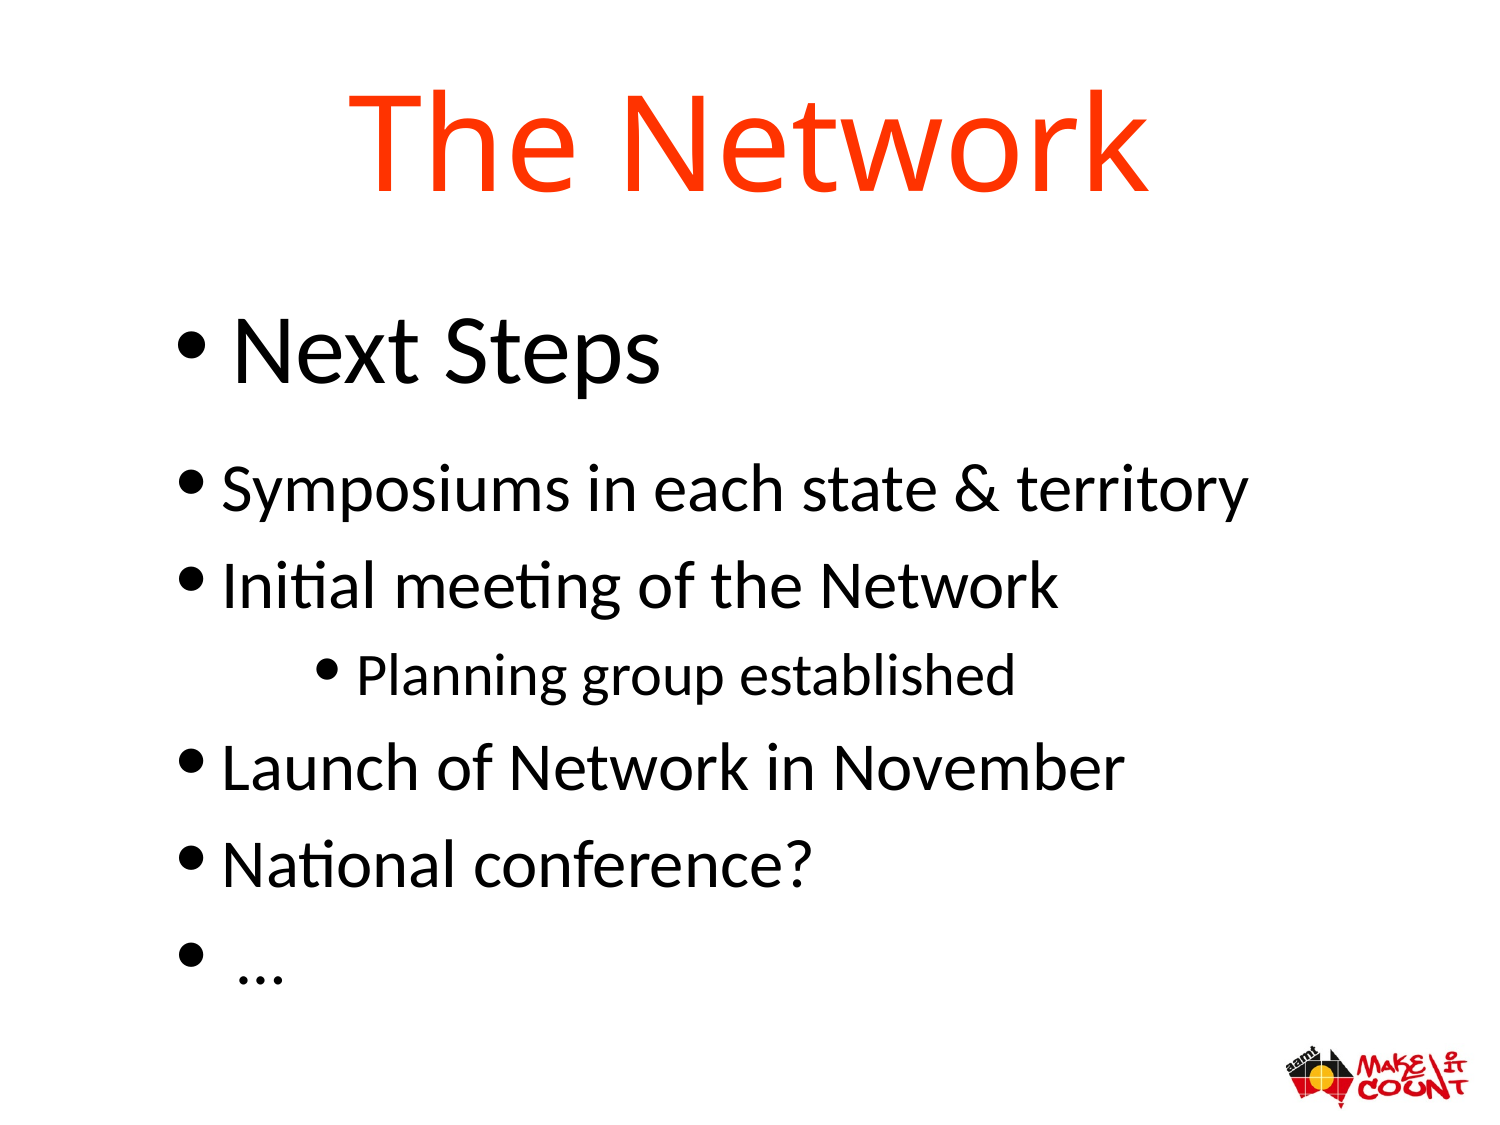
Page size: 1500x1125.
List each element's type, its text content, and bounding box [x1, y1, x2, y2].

picture [1278, 1043, 1475, 1111]
list Next Steps Symposiums in each state & territory Initial meeting of the Network Planning group established Launch of Network in November National conference? … [168, 276, 1330, 1005]
text_box The Network [342, 58, 1158, 219]
